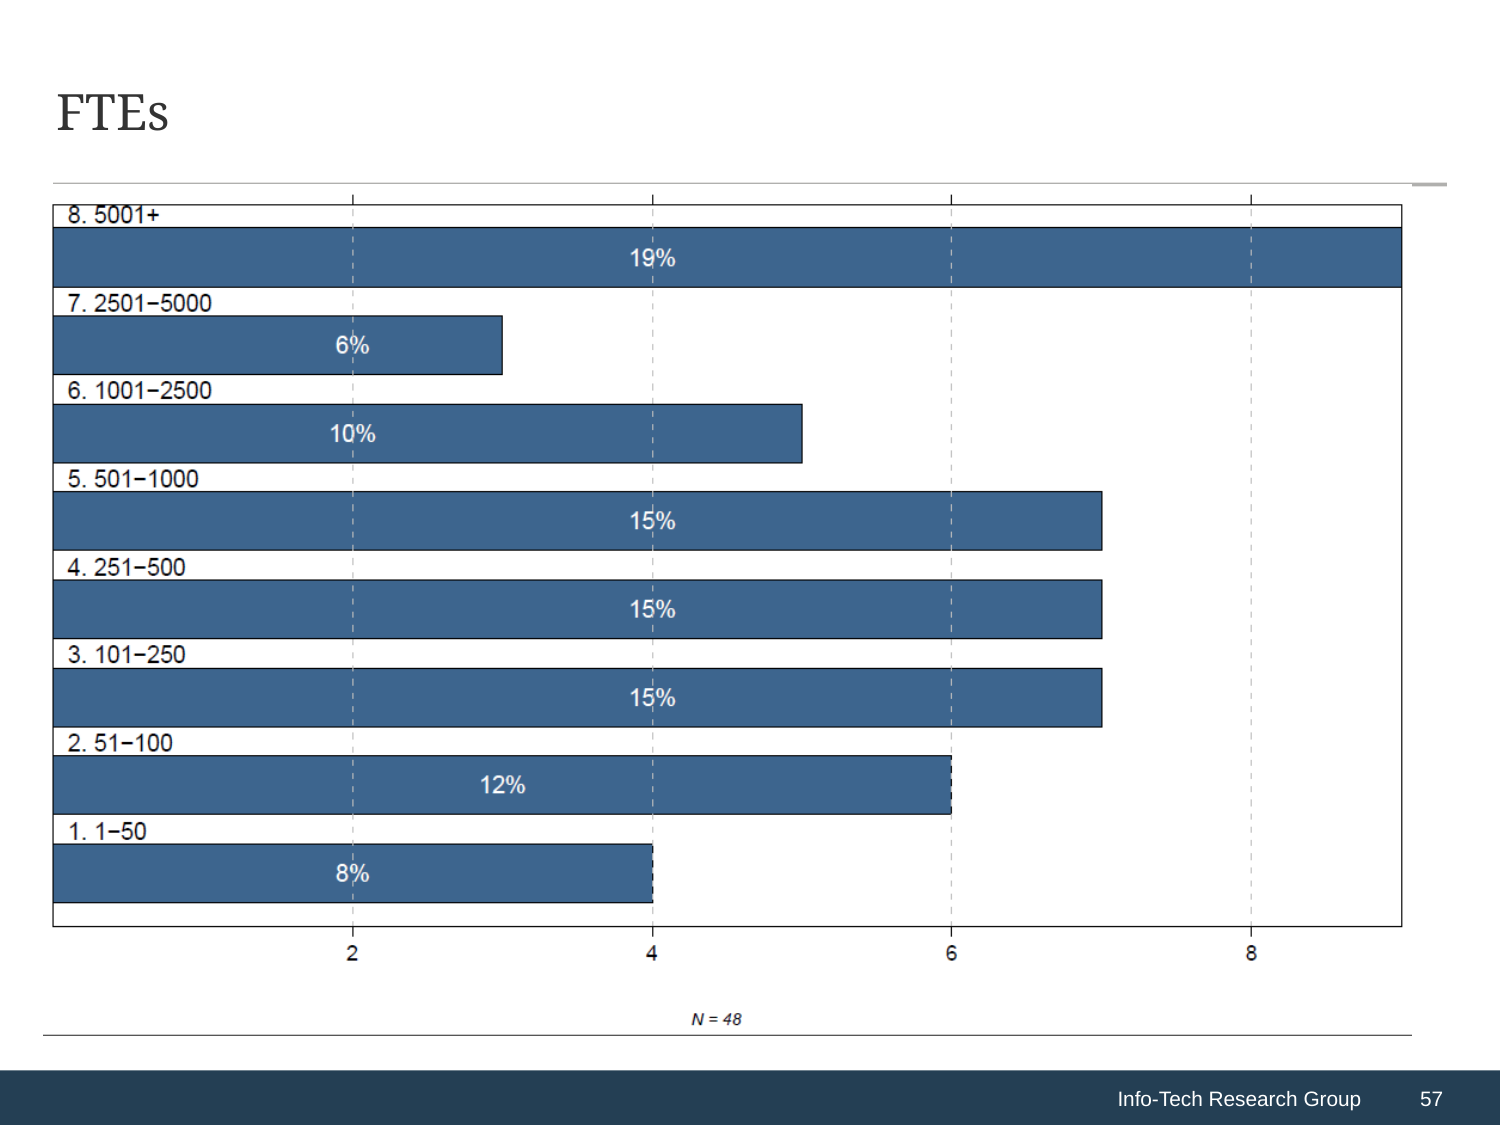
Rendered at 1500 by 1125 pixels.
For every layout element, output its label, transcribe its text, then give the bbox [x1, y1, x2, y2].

picture [43, 184, 1412, 1036]
title FTEs [41, 42, 1457, 185]
